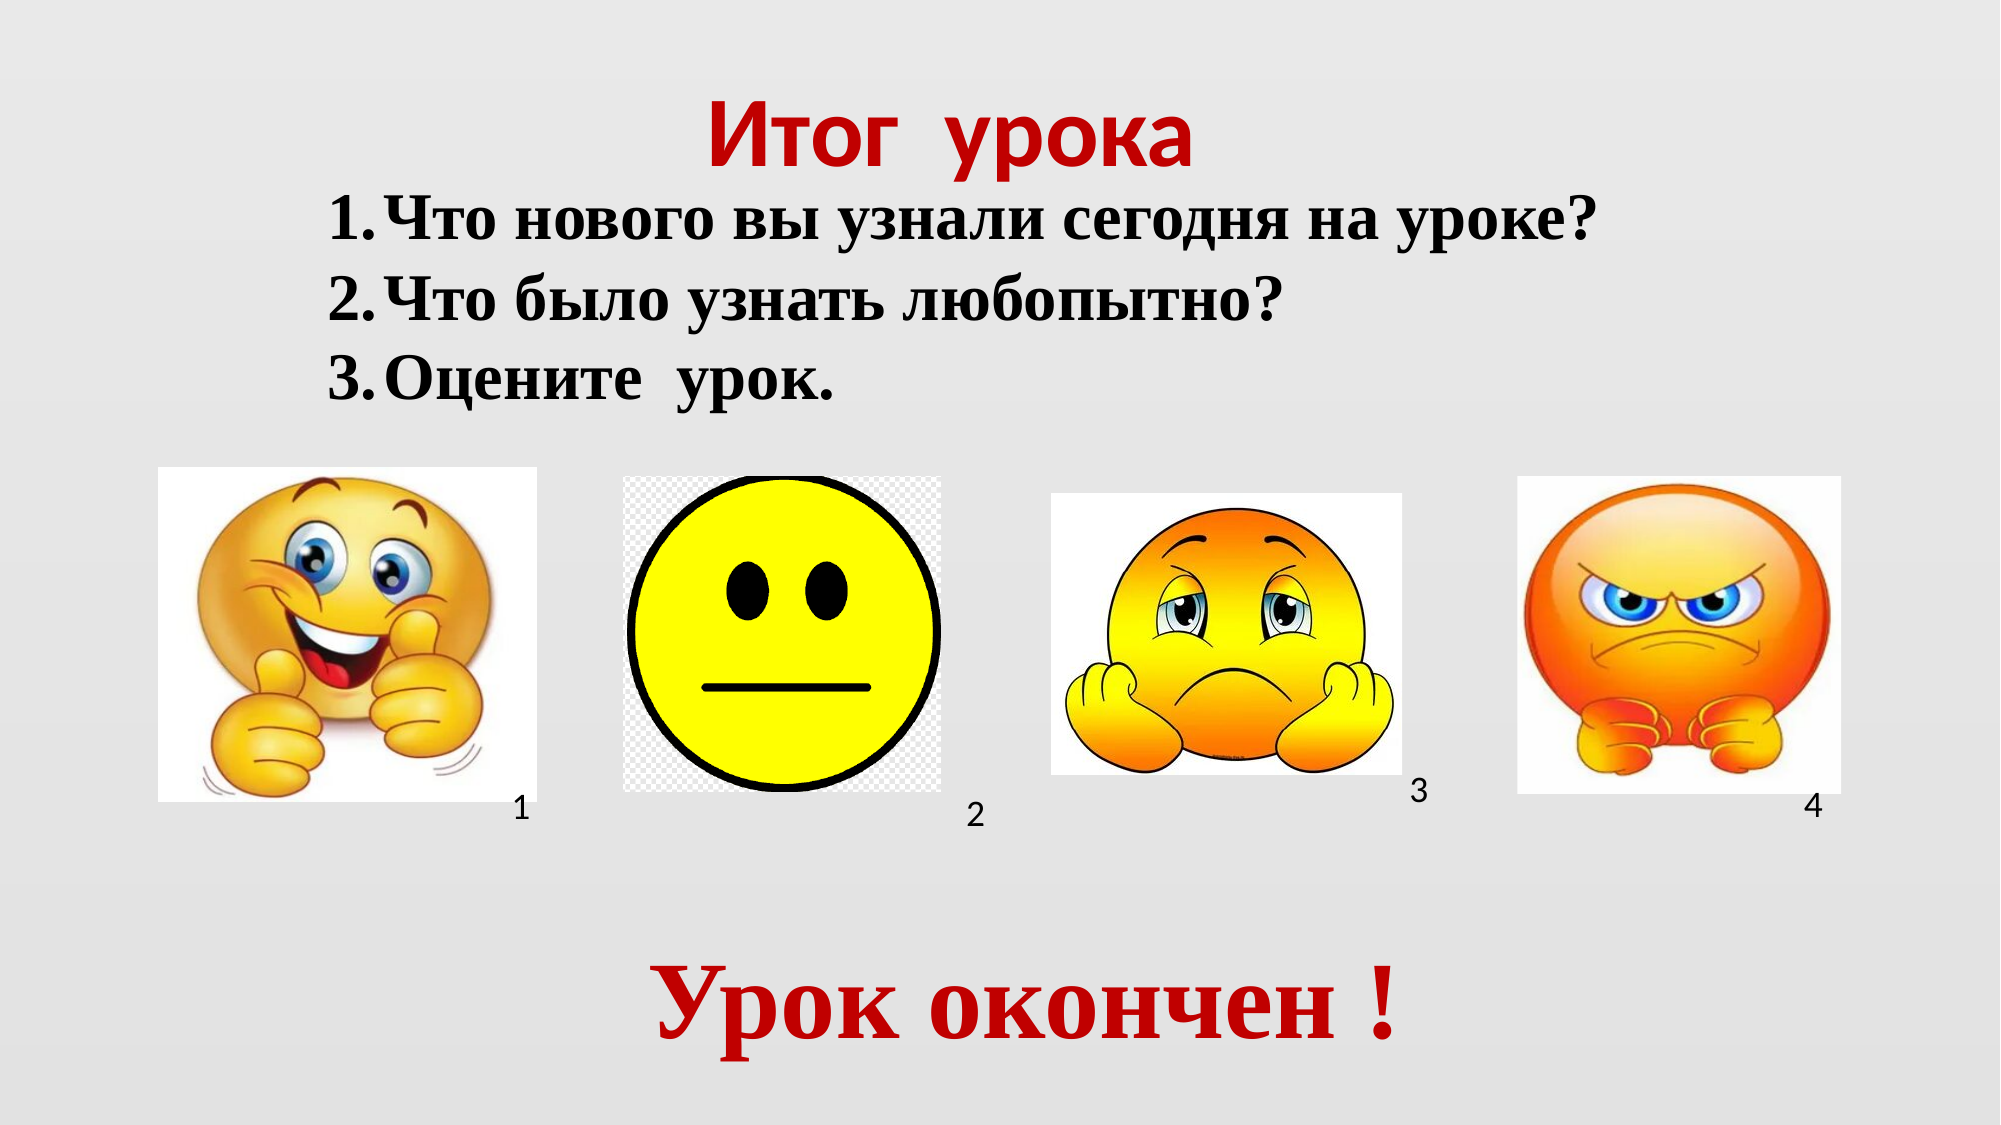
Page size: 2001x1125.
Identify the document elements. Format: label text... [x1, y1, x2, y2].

text_box Что нового вы узнали сегодня на уроке? Что было узнать любопытно? Оцените урок. [312, 165, 1617, 466]
list Урок окончен ! [370, 861, 1635, 1089]
picture [622, 476, 959, 792]
text_box Итог урока [691, 58, 1212, 165]
text_box 2 [951, 781, 1000, 842]
text_box 3 [1394, 757, 1444, 817]
picture [158, 467, 537, 802]
text_box 4 [1789, 794, 1840, 833]
text_box 1 [496, 774, 546, 834]
picture [1517, 476, 1842, 794]
picture [1051, 493, 1403, 775]
